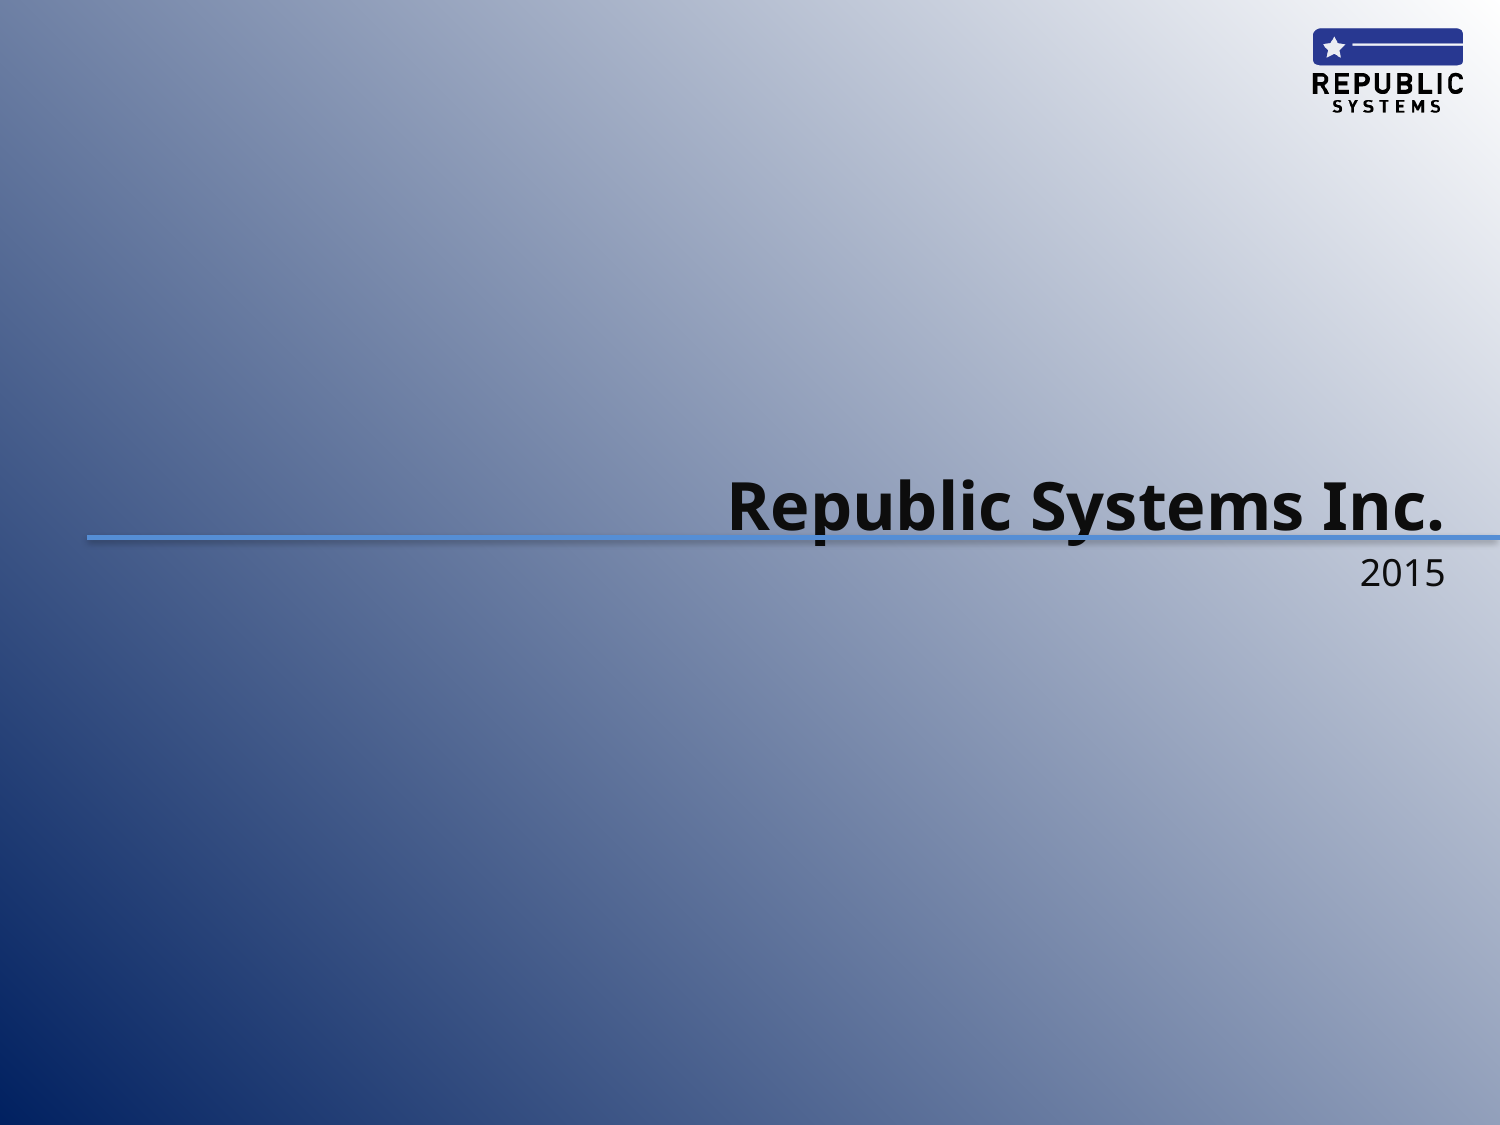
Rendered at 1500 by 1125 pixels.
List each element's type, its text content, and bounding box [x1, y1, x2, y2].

picture [1312, 28, 1463, 113]
text_box Republic Systems Inc. [213, 455, 1461, 534]
text_box 2015 [1210, 548, 1461, 602]
